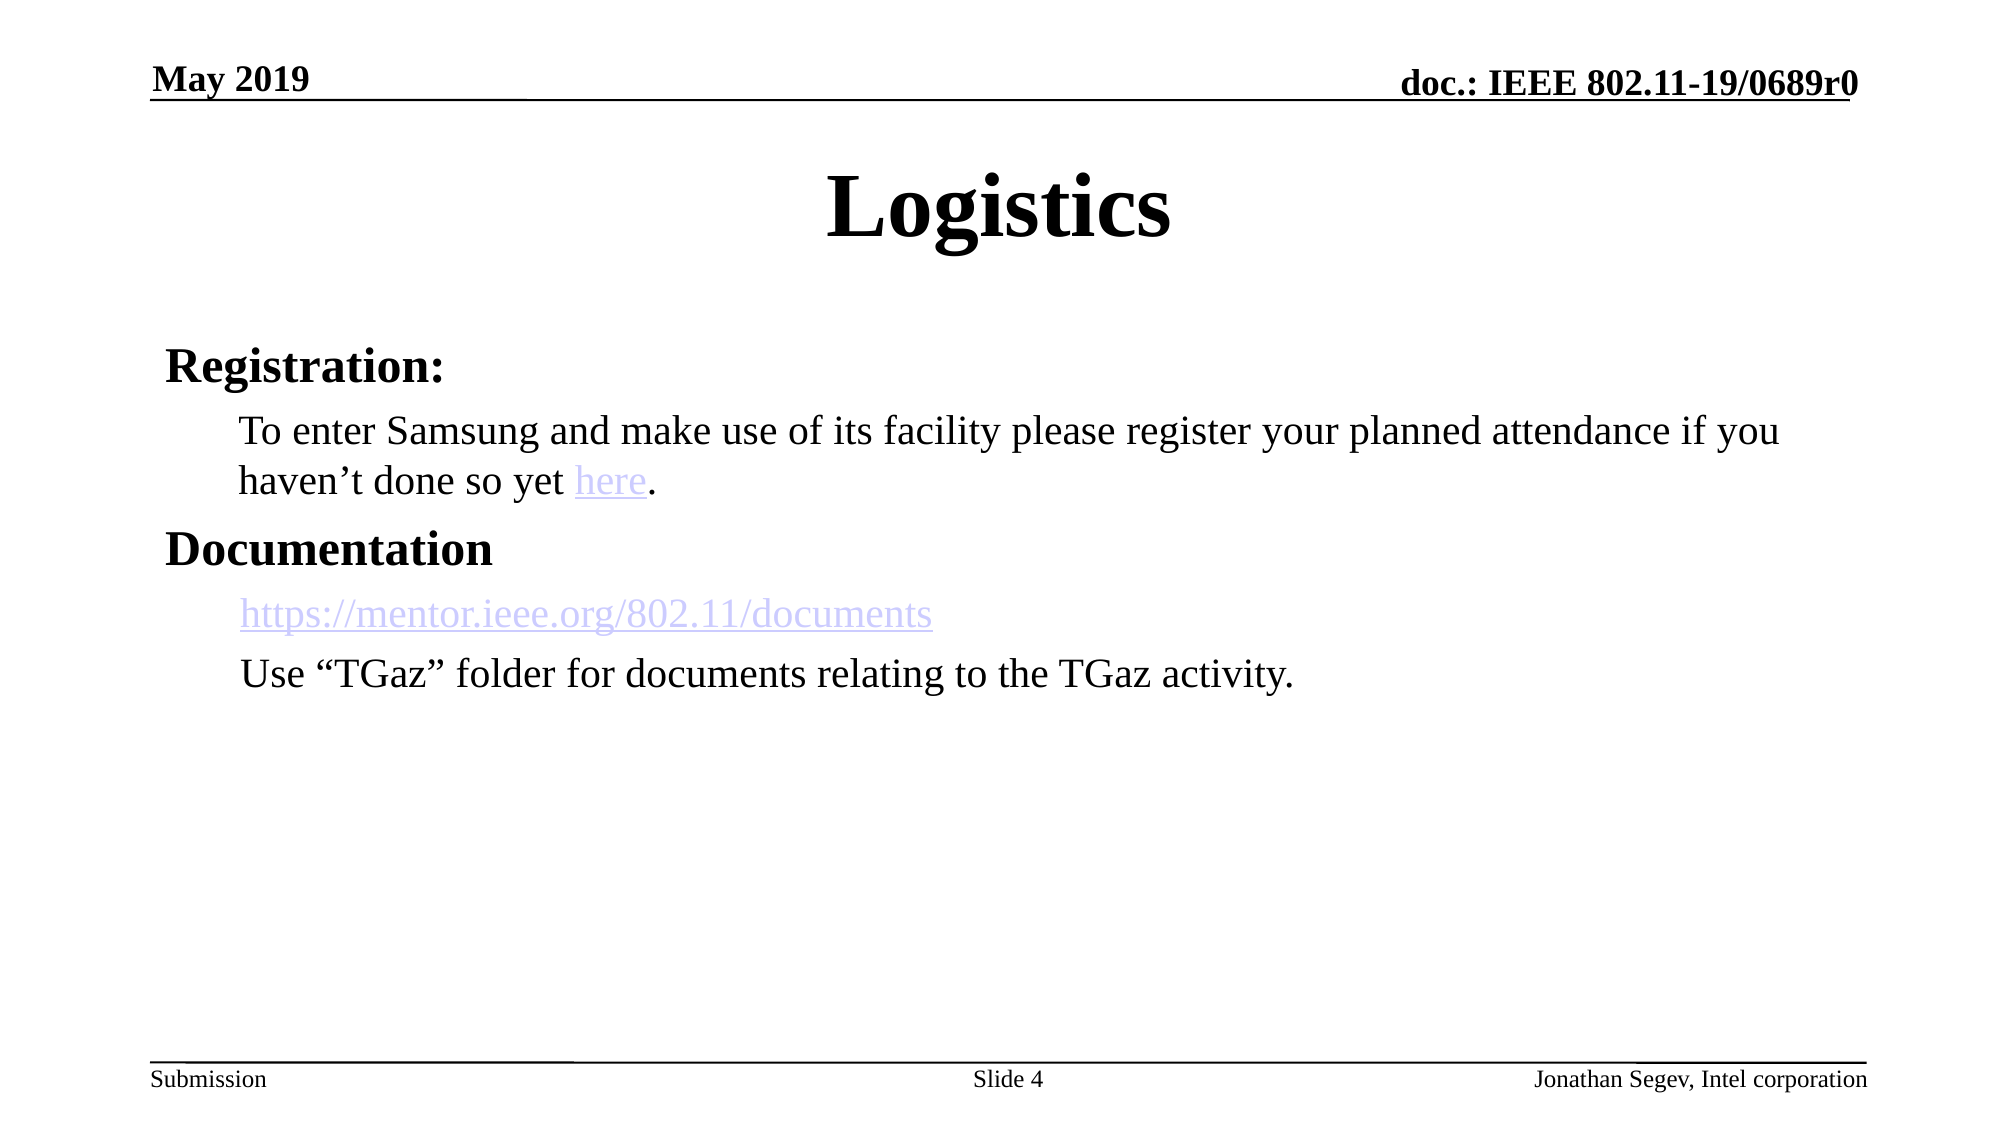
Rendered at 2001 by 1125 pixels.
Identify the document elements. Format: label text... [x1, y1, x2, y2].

slide_number Slide 4 [950, 1061, 1067, 1123]
list Registration: To enter Samsung and make use of its facility please register your planned attendance if you haven’t done so yet here. Documentation https://mentor.ieee.org/802.11/documents Use “TGaz” folder for documents relating to the TGaz activity. [149, 324, 1850, 1000]
title Logistics [149, 112, 1850, 288]
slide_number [152, 54, 563, 100]
footer Jonathan Segev, Intel corporation [1171, 1061, 1869, 1093]
